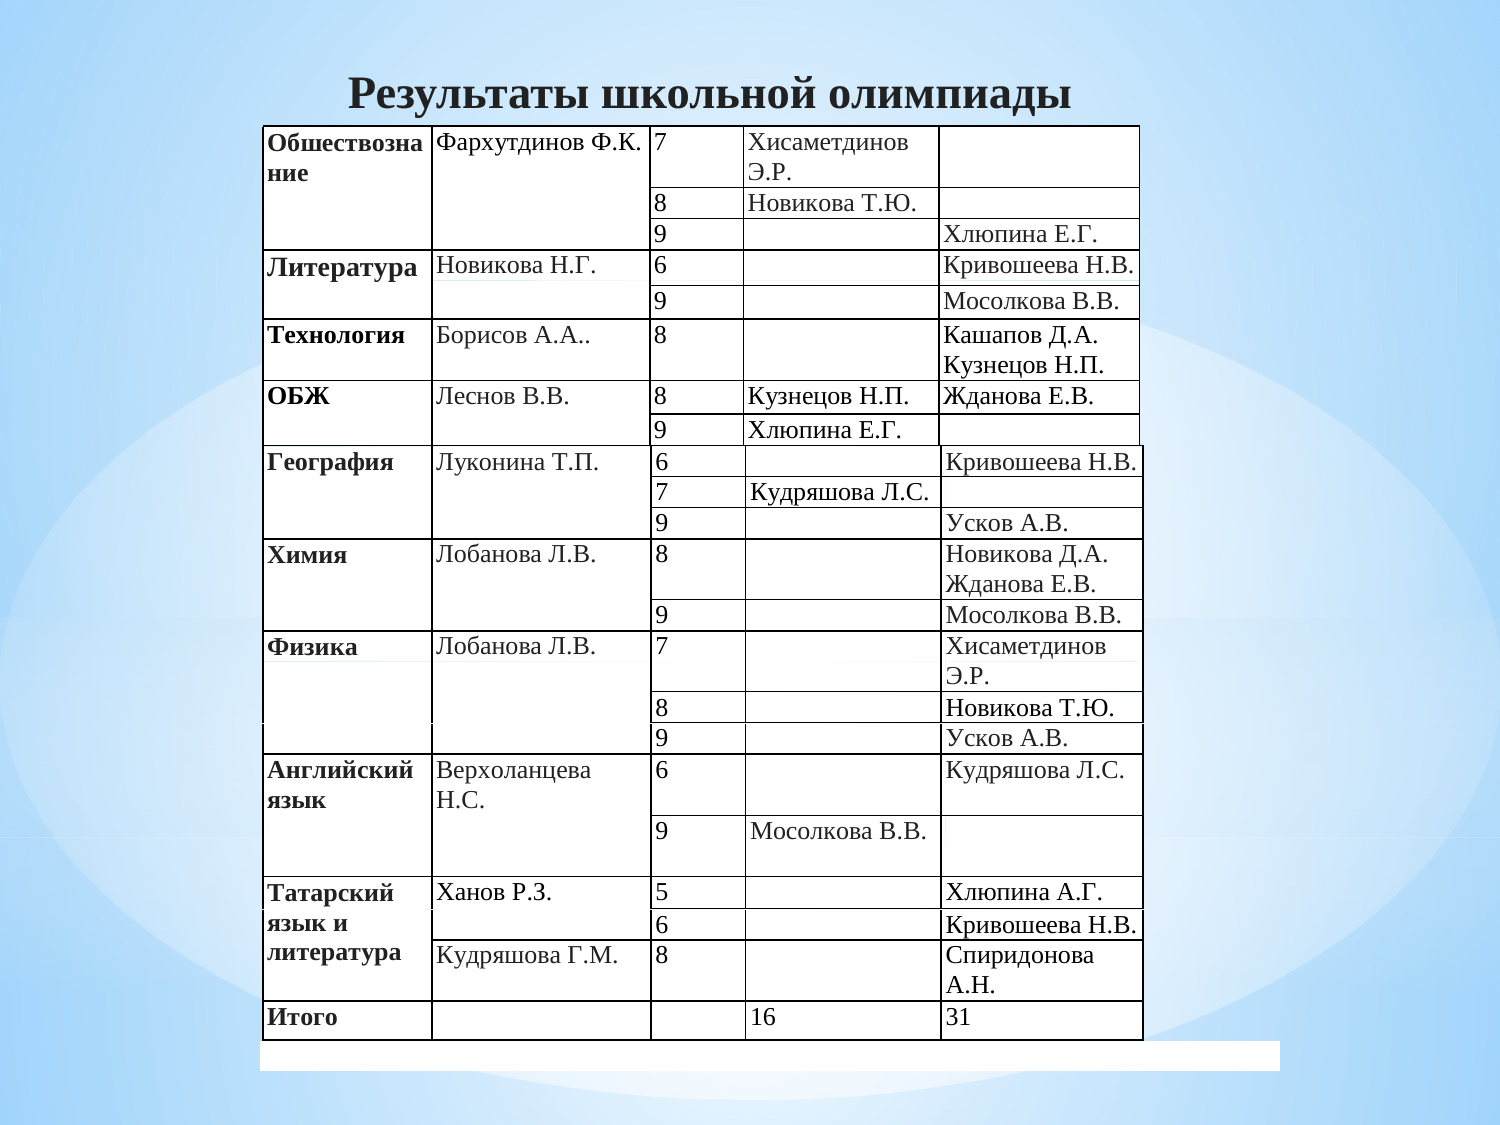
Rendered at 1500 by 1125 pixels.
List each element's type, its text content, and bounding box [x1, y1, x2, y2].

picture [257, 125, 1282, 1071]
list Результаты школьной олимпиады [187, 54, 1238, 126]
